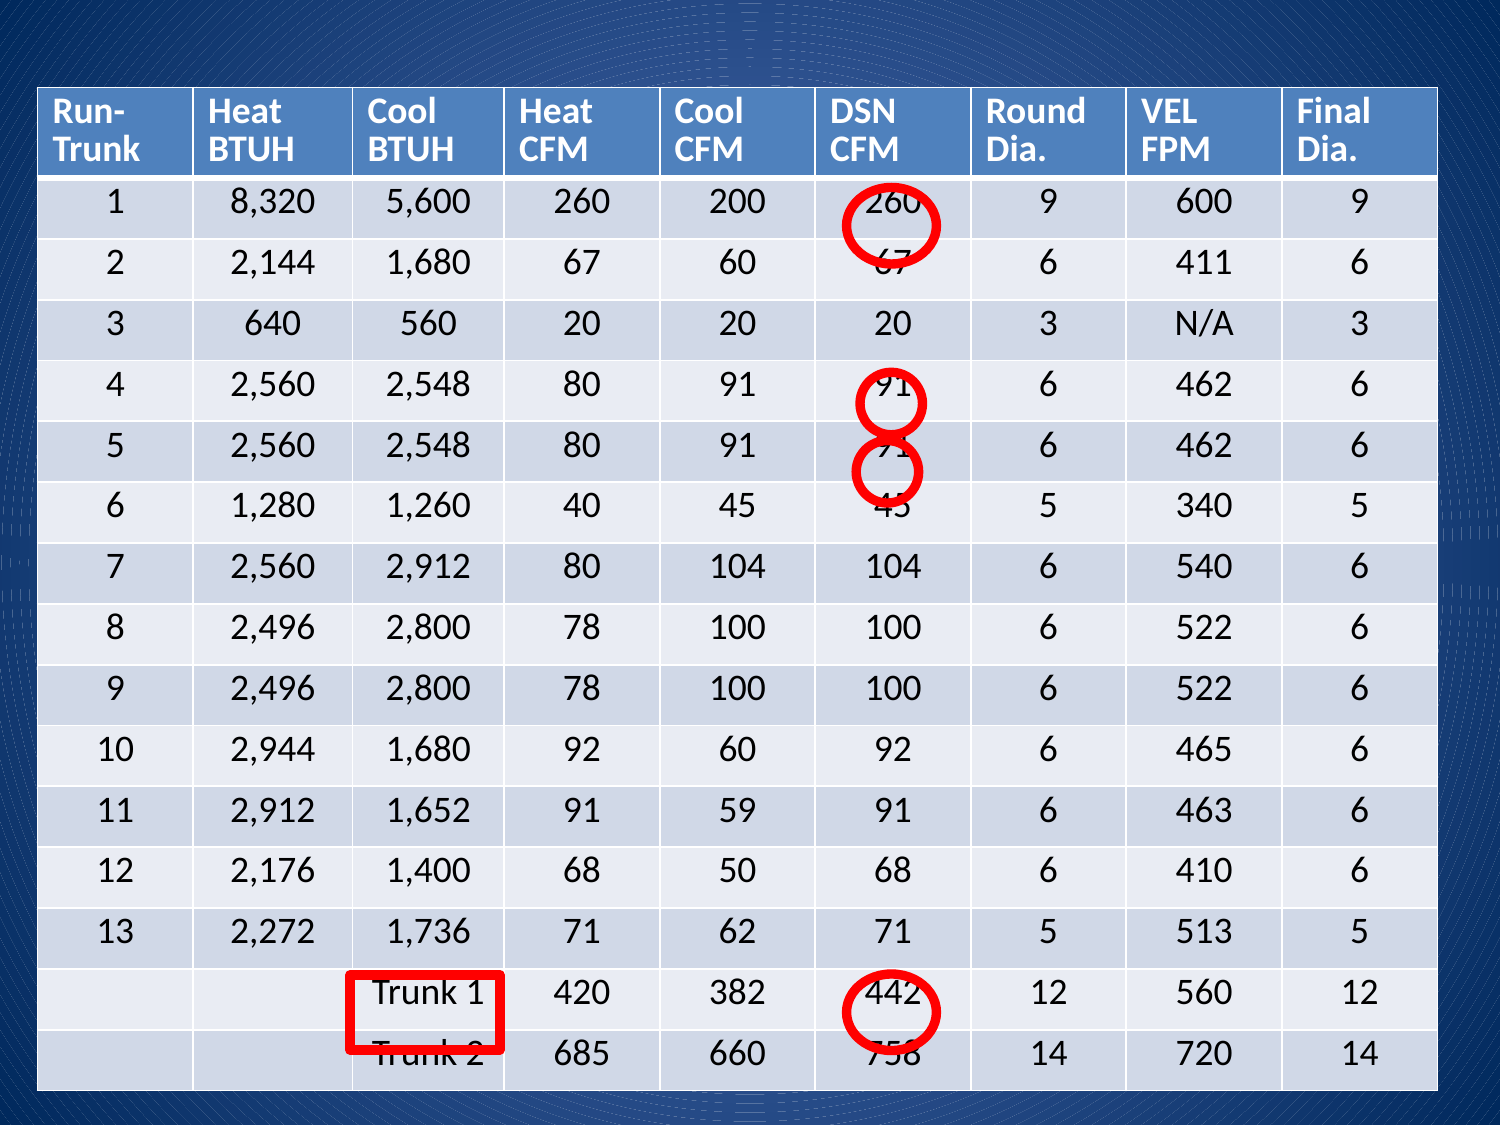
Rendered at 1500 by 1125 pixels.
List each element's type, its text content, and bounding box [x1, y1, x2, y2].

table_cell 442 [816, 970, 970, 1029]
table_cell Trunk 1 [353, 970, 503, 1029]
table_cell 2,548 [353, 361, 503, 420]
table_cell 513 [1127, 909, 1281, 968]
table_cell 758 [816, 1031, 970, 1090]
table_cell 462 [1127, 422, 1281, 481]
table_cell 6 [972, 422, 1125, 481]
table_cell 3 [972, 301, 1125, 360]
table_cell 2,176 [194, 848, 352, 907]
table_cell 6 [1283, 361, 1437, 420]
text_box [844, 971, 939, 1053]
table_cell 91 [661, 422, 814, 481]
table_cell 8,320 [194, 181, 352, 238]
table_cell 6 [972, 726, 1125, 785]
table_cell 59 [661, 787, 814, 846]
table_cell 6 [972, 361, 1125, 420]
table_cell 3 [1283, 301, 1437, 360]
table_header VEL FPM [1127, 88, 1281, 175]
table_cell 91 [816, 422, 970, 481]
table_cell 6 [972, 605, 1125, 664]
table_cell 2,560 [194, 361, 352, 420]
table_cell 340 [1127, 483, 1281, 542]
table_cell 1,260 [353, 483, 503, 542]
table_header Cool BTUH [353, 88, 503, 175]
table_cell 522 [1127, 605, 1281, 664]
table_cell 1,400 [353, 848, 503, 907]
text_box [844, 185, 939, 267]
table_cell [194, 970, 352, 1029]
table_cell 10 [38, 726, 192, 785]
table_cell 640 [194, 301, 352, 360]
table_cell 6 [972, 240, 1125, 299]
table_cell 68 [816, 848, 970, 907]
table_header Round Dia. [972, 88, 1125, 175]
table_cell 5 [972, 483, 1125, 542]
table_cell 465 [1127, 726, 1281, 785]
table_cell 5 [1283, 483, 1437, 542]
table_cell 2,944 [194, 726, 352, 785]
table_cell 1 [38, 181, 192, 238]
table_cell 382 [661, 970, 814, 1029]
table_cell 14 [972, 1031, 1125, 1090]
table_cell 1,652 [353, 787, 503, 846]
table_cell 6 [972, 666, 1125, 725]
table_cell 5 [972, 909, 1125, 968]
table_cell 2,272 [194, 909, 352, 968]
table_cell 100 [661, 666, 814, 725]
table_cell 40 [505, 483, 659, 542]
table_cell 91 [661, 361, 814, 420]
table_cell 6 [1283, 240, 1437, 299]
table_cell 2,496 [194, 666, 352, 725]
table_cell 462 [1127, 361, 1281, 420]
table_cell 410 [1127, 848, 1281, 907]
table_cell 2,912 [194, 787, 352, 846]
table_cell 5 [38, 422, 192, 481]
table_cell 6 [1283, 726, 1437, 785]
table_cell 20 [816, 301, 970, 360]
table_cell 68 [505, 848, 659, 907]
table_cell 9 [1283, 181, 1437, 238]
table_cell 78 [505, 666, 659, 725]
table_cell 540 [1127, 544, 1281, 603]
text_box [348, 973, 502, 1052]
table_cell [38, 1031, 192, 1090]
table_header DSN CFM [816, 88, 970, 175]
table_cell 6 [1283, 422, 1437, 481]
table_cell 411 [1127, 240, 1281, 299]
table_cell 100 [661, 605, 814, 664]
table_cell 1,680 [353, 726, 503, 785]
table_cell 2,560 [194, 422, 352, 481]
table_cell 60 [661, 240, 814, 299]
table_cell 12 [38, 848, 192, 907]
table_cell 9 [38, 666, 192, 725]
table_cell 104 [661, 544, 814, 603]
table_cell 6 [1283, 605, 1437, 664]
table_cell 5 [1283, 909, 1437, 968]
table_cell 560 [353, 301, 503, 360]
table_cell 12 [1283, 970, 1437, 1029]
table_header Final Dia. [1283, 88, 1437, 175]
table_cell 104 [816, 544, 970, 603]
table_cell 1,680 [353, 240, 503, 299]
table_cell 4 [38, 361, 192, 420]
table_cell 2,800 [353, 666, 503, 725]
text_box [854, 438, 921, 506]
table_header Heat BTUH [194, 88, 352, 175]
table_cell 9 [972, 181, 1125, 238]
table_cell 8 [38, 605, 192, 664]
table_cell 6 [1283, 544, 1437, 603]
table_cell 67 [816, 240, 970, 299]
table_cell 6 [972, 544, 1125, 603]
table_cell 200 [661, 181, 814, 238]
table_cell 6 [1283, 666, 1437, 725]
table_cell 1,280 [194, 483, 352, 542]
table_cell 6 [972, 848, 1125, 907]
table_cell 60 [661, 726, 814, 785]
table_cell 2,912 [353, 544, 503, 603]
table_cell 50 [661, 848, 814, 907]
table_cell 71 [505, 909, 659, 968]
table_cell 260 [816, 181, 970, 238]
table_cell 78 [505, 605, 659, 664]
table_cell 720 [1127, 1031, 1281, 1090]
table_cell 80 [505, 422, 659, 481]
table_cell 91 [816, 361, 970, 420]
table_header Heat CFM [505, 88, 659, 175]
table_cell N/A [1127, 301, 1281, 360]
table_cell 5,600 [353, 181, 503, 238]
table_cell 92 [505, 726, 659, 785]
table_header Run-Trunk [38, 88, 192, 175]
table_cell 20 [661, 301, 814, 360]
table_cell 420 [505, 970, 659, 1029]
table_cell 600 [1127, 181, 1281, 238]
table_cell 11 [38, 787, 192, 846]
table_cell 14 [1283, 1031, 1437, 1090]
table_cell 71 [816, 909, 970, 968]
table_cell 6 [1283, 848, 1437, 907]
table_cell 13 [38, 909, 192, 968]
table_cell 260 [505, 181, 659, 238]
table_cell [38, 970, 192, 1029]
table_cell [194, 1031, 352, 1090]
text_box [857, 370, 925, 437]
table_cell 685 [505, 1031, 659, 1090]
table_cell 3 [38, 301, 192, 360]
table_cell Trunk 2 [353, 1031, 503, 1090]
table_cell 463 [1127, 787, 1281, 846]
table_cell 1,736 [353, 909, 503, 968]
table_cell 6 [972, 787, 1125, 846]
table_cell 522 [1127, 666, 1281, 725]
table_header Cool CFM [661, 88, 814, 175]
table_cell 2,560 [194, 544, 352, 603]
table_cell 80 [505, 544, 659, 603]
table_cell 45 [816, 483, 970, 542]
table_cell 6 [1283, 787, 1437, 846]
table_cell 12 [972, 970, 1125, 1029]
table_cell 660 [661, 1031, 814, 1090]
table_cell 2,548 [353, 422, 503, 481]
table_cell 67 [505, 240, 659, 299]
table_cell 2,496 [194, 605, 352, 664]
table_cell 2,144 [194, 240, 352, 299]
table_cell 7 [38, 544, 192, 603]
table_cell 91 [816, 787, 970, 846]
table_cell 2,800 [353, 605, 503, 664]
table_cell 100 [816, 605, 970, 664]
table_cell 80 [505, 361, 659, 420]
table_cell 20 [505, 301, 659, 360]
table_cell 62 [661, 909, 814, 968]
table_cell 92 [816, 726, 970, 785]
table_cell 91 [505, 787, 659, 846]
table_cell 45 [661, 483, 814, 542]
table_cell 560 [1127, 970, 1281, 1029]
table_cell 6 [38, 483, 192, 542]
table_cell 2 [38, 240, 192, 299]
table_cell 100 [816, 666, 970, 725]
